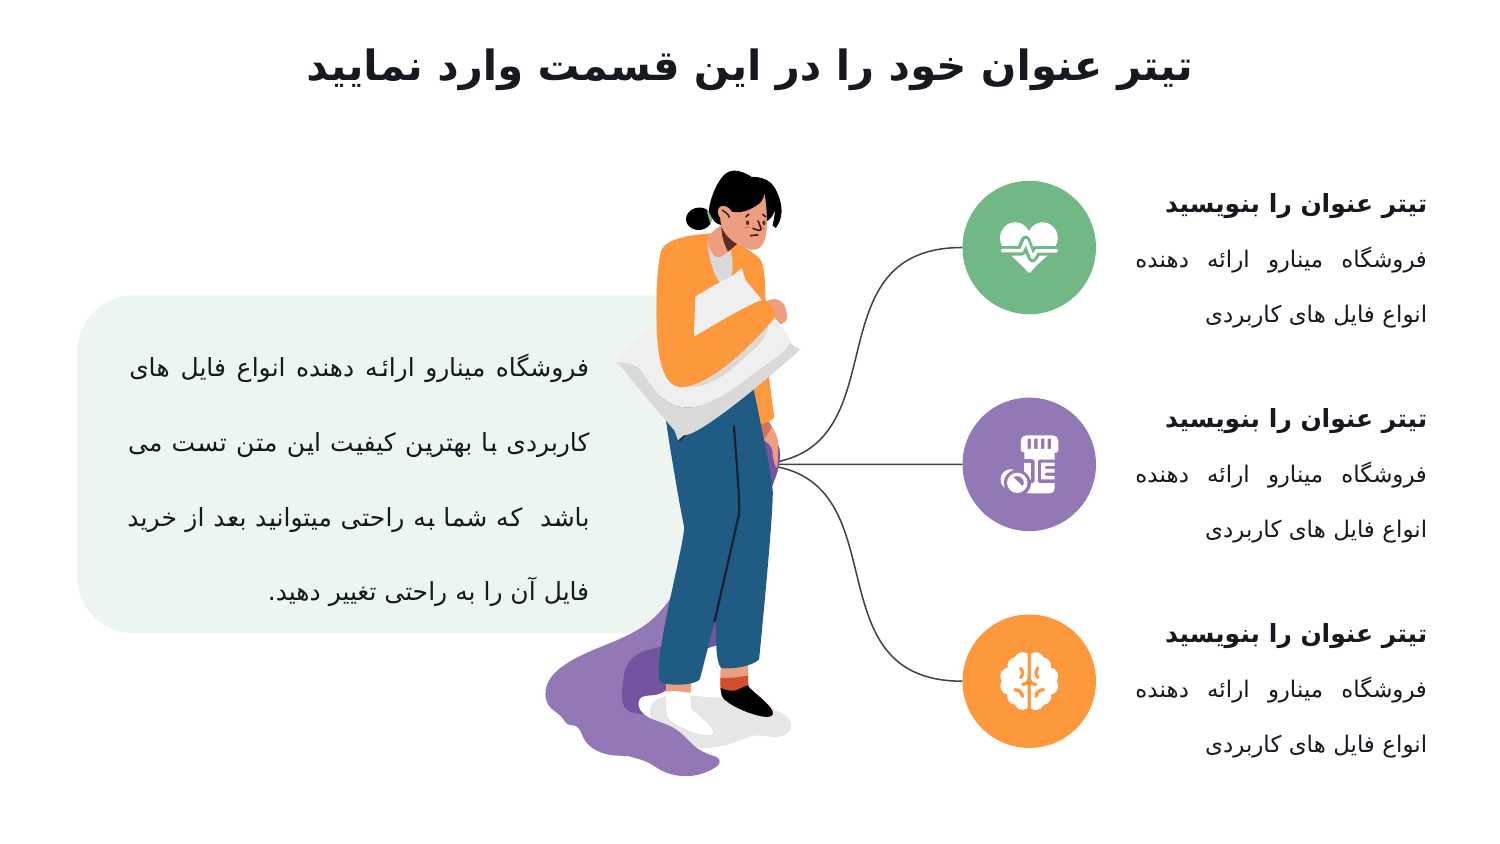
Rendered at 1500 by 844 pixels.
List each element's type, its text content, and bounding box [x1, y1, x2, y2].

text_box [77, 299, 540, 634]
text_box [804, 465, 963, 682]
text_box فروشگاه مینارو ارائه دهنده انواع فایل های کاربردی با بهترین کیفیت این متن تست می باشد که شما به راحتی میتوانید بعد از خرید فایل آن را به راحتی تغییر دهید. [112, 299, 540, 614]
text_box تیتر عنوان را بنویسید فروشگاه مینارو ارائه دهنده انواع فایل های کاربردی [1109, 579, 1443, 765]
text_box تیتر عنوان را بنویسید فروشگاه مینارو ارائه دهنده انواع فایل های کاربردی [1109, 365, 1443, 550]
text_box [1000, 435, 1059, 494]
text_box تیتر عنوان را بنویسید فروشگاه مینارو ارائه دهنده انواع فایل های کاربردی [1109, 150, 1443, 335]
text_box [114, 295, 540, 299]
text_box [966, 397, 1097, 532]
text_box [962, 614, 1097, 748]
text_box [999, 221, 1059, 274]
text_box [962, 180, 1097, 315]
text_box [804, 247, 963, 463]
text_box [1000, 652, 1059, 711]
text_box تیتر عنوان خود را در این قسمت وارد نمایید [0, 6, 1500, 96]
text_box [545, 170, 801, 777]
